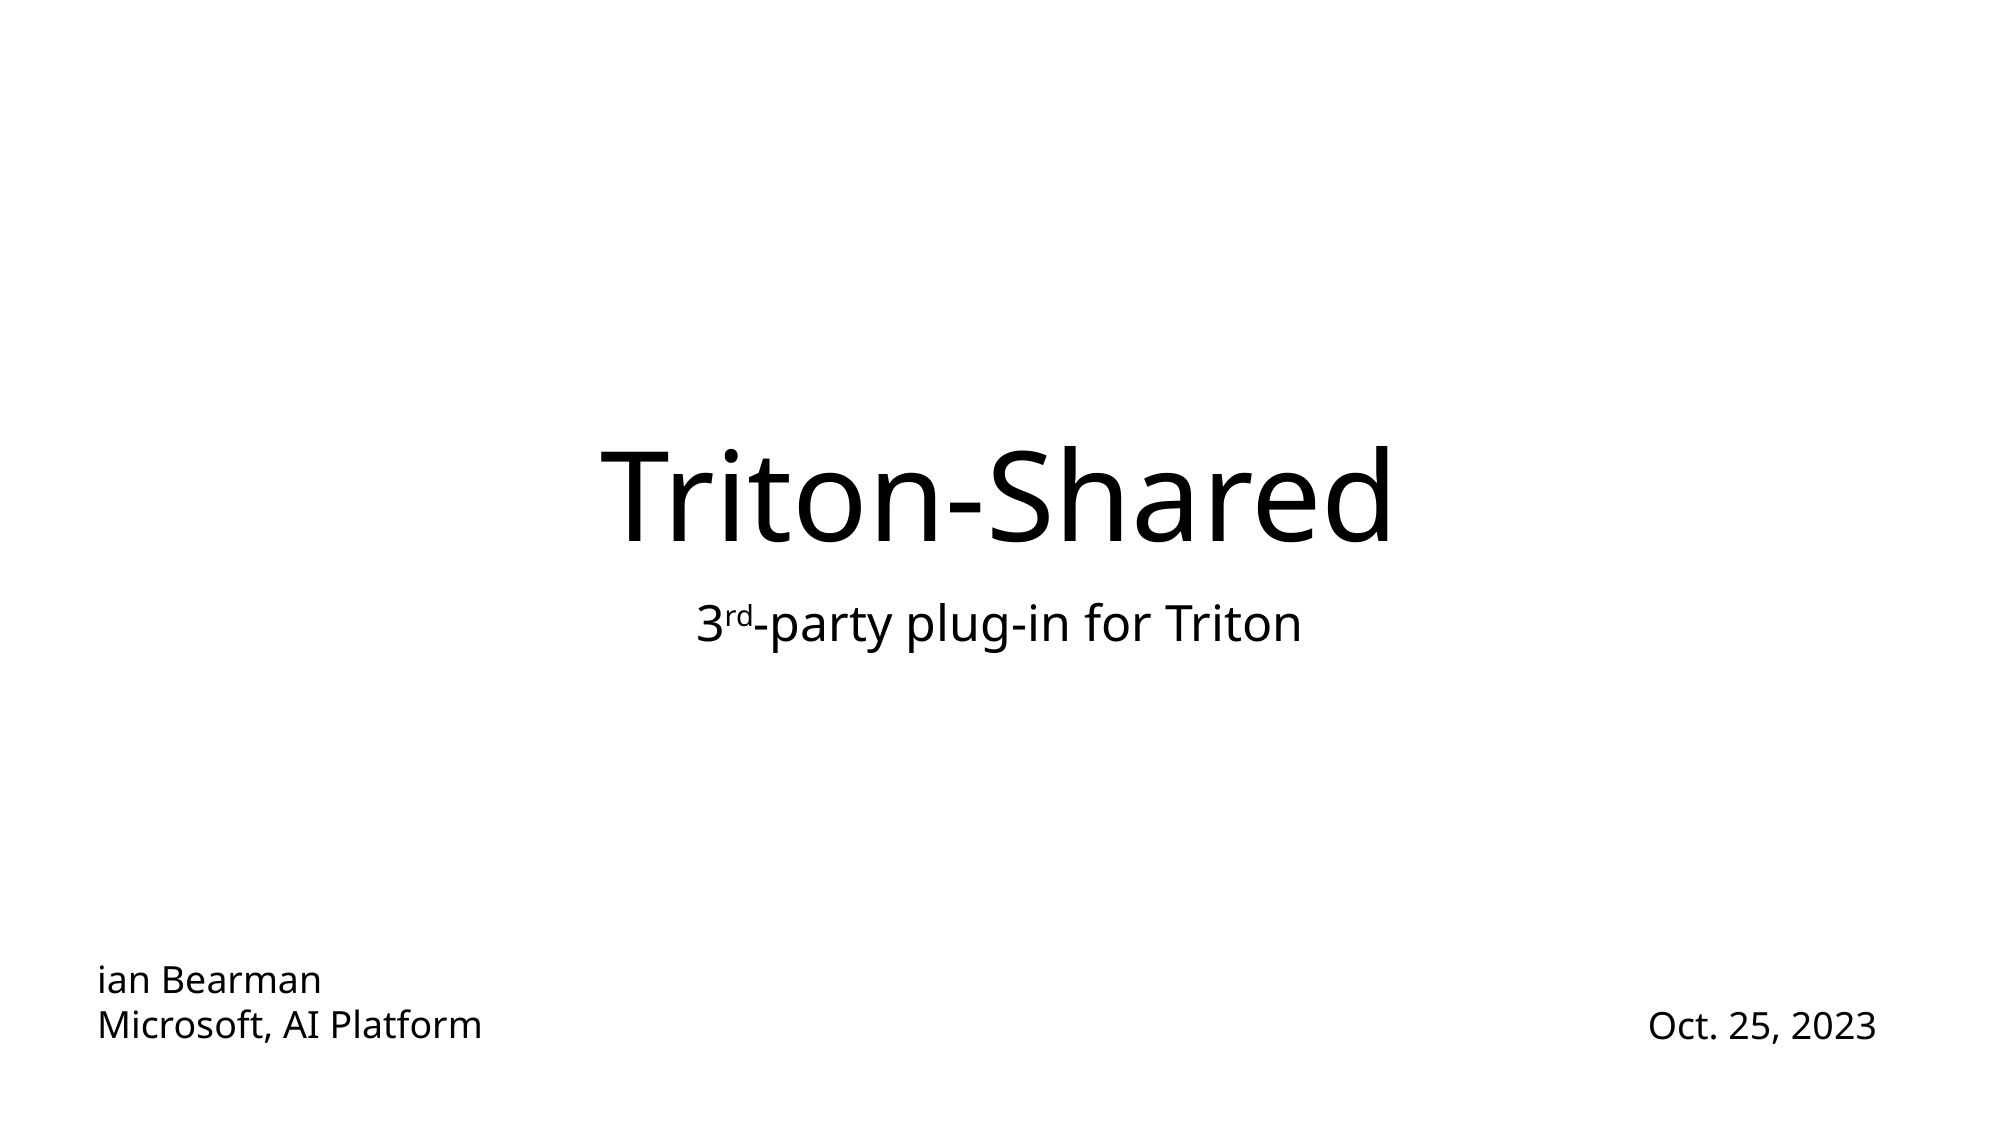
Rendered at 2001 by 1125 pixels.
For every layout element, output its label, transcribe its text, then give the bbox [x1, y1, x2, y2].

text_box ian Bearman Microsoft, AI Platform [82, 949, 498, 1054]
text_box Oct. 25, 2023 [1633, 994, 1892, 1055]
subtitle 3rd-party plug-in for Triton [249, 590, 1750, 863]
title Triton-Shared [249, 184, 1750, 576]
